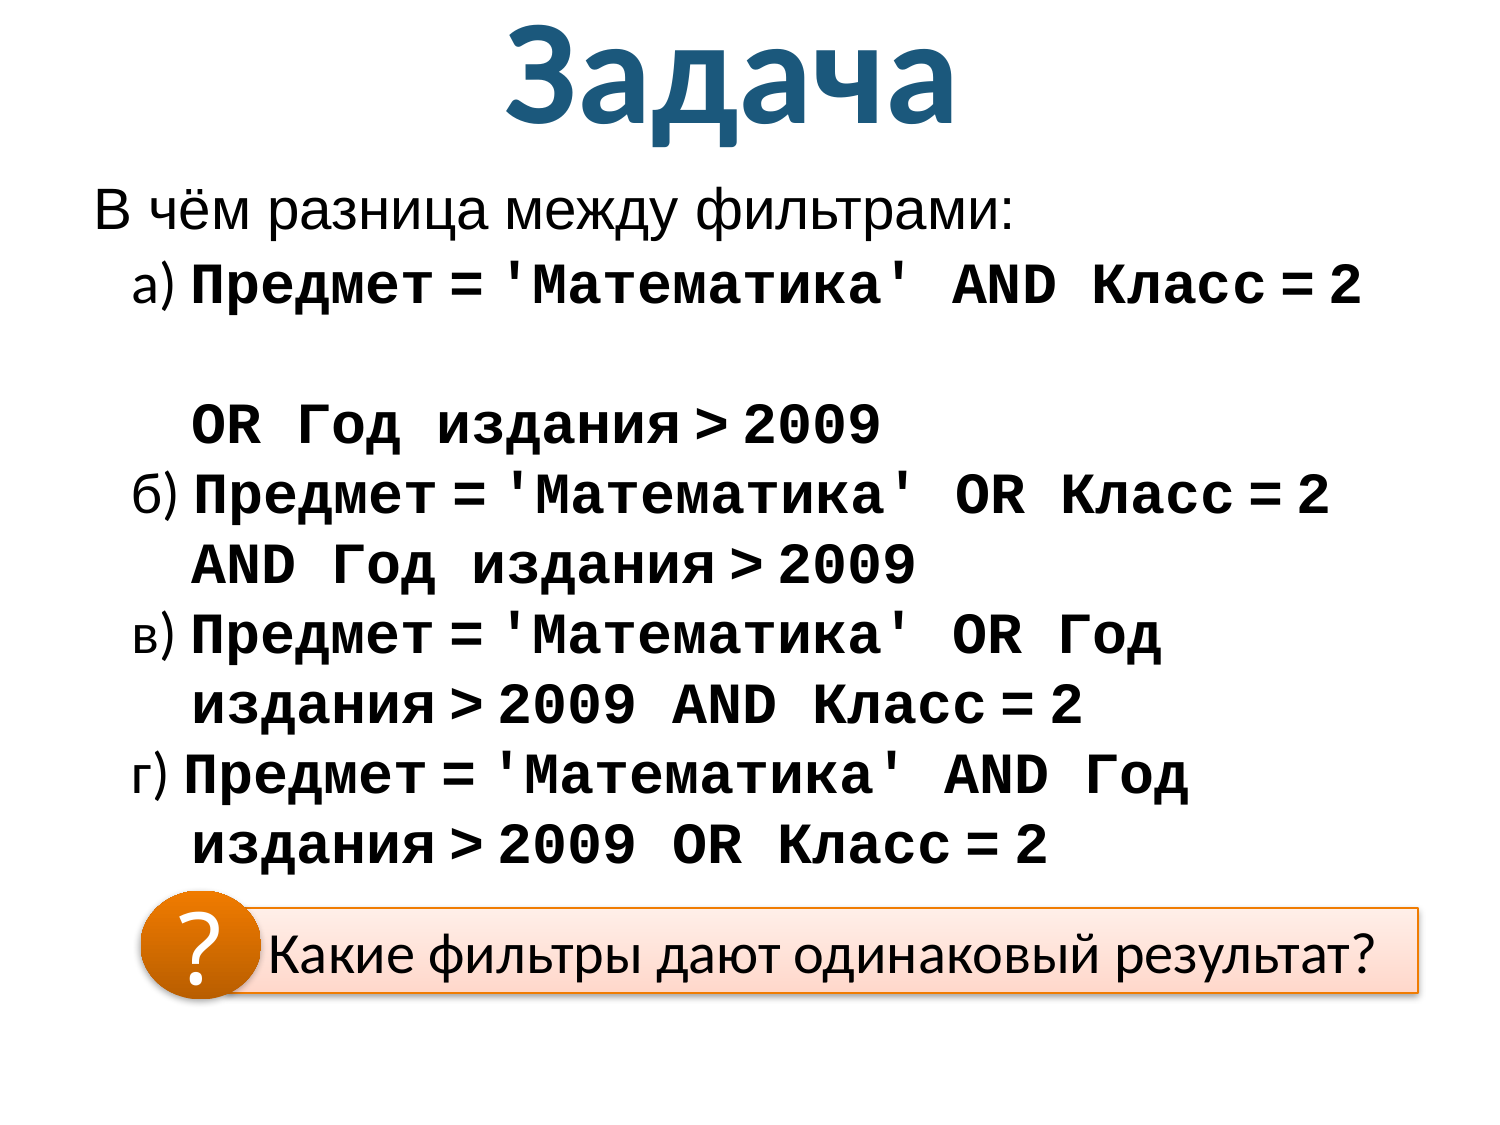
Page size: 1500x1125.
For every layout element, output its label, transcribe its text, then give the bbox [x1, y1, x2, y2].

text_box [140, 890, 1419, 1000]
text_box В чём разница между фильтрами: [78, 164, 1032, 249]
title Задача [0, 0, 1465, 127]
text_box а) Предмет = 'Математика' AND Класс = 2 OR Год издания > 2009 б) Предмет = 'Математика' OR Класс = 2 AND Год издания > 2009 в) Предмет = 'Математика' OR Год издания > 2009 AND Класс = 2 г) Предмет = 'Математика' AND Год издания > 2009 OR Класс = 2 [117, 237, 1413, 882]
